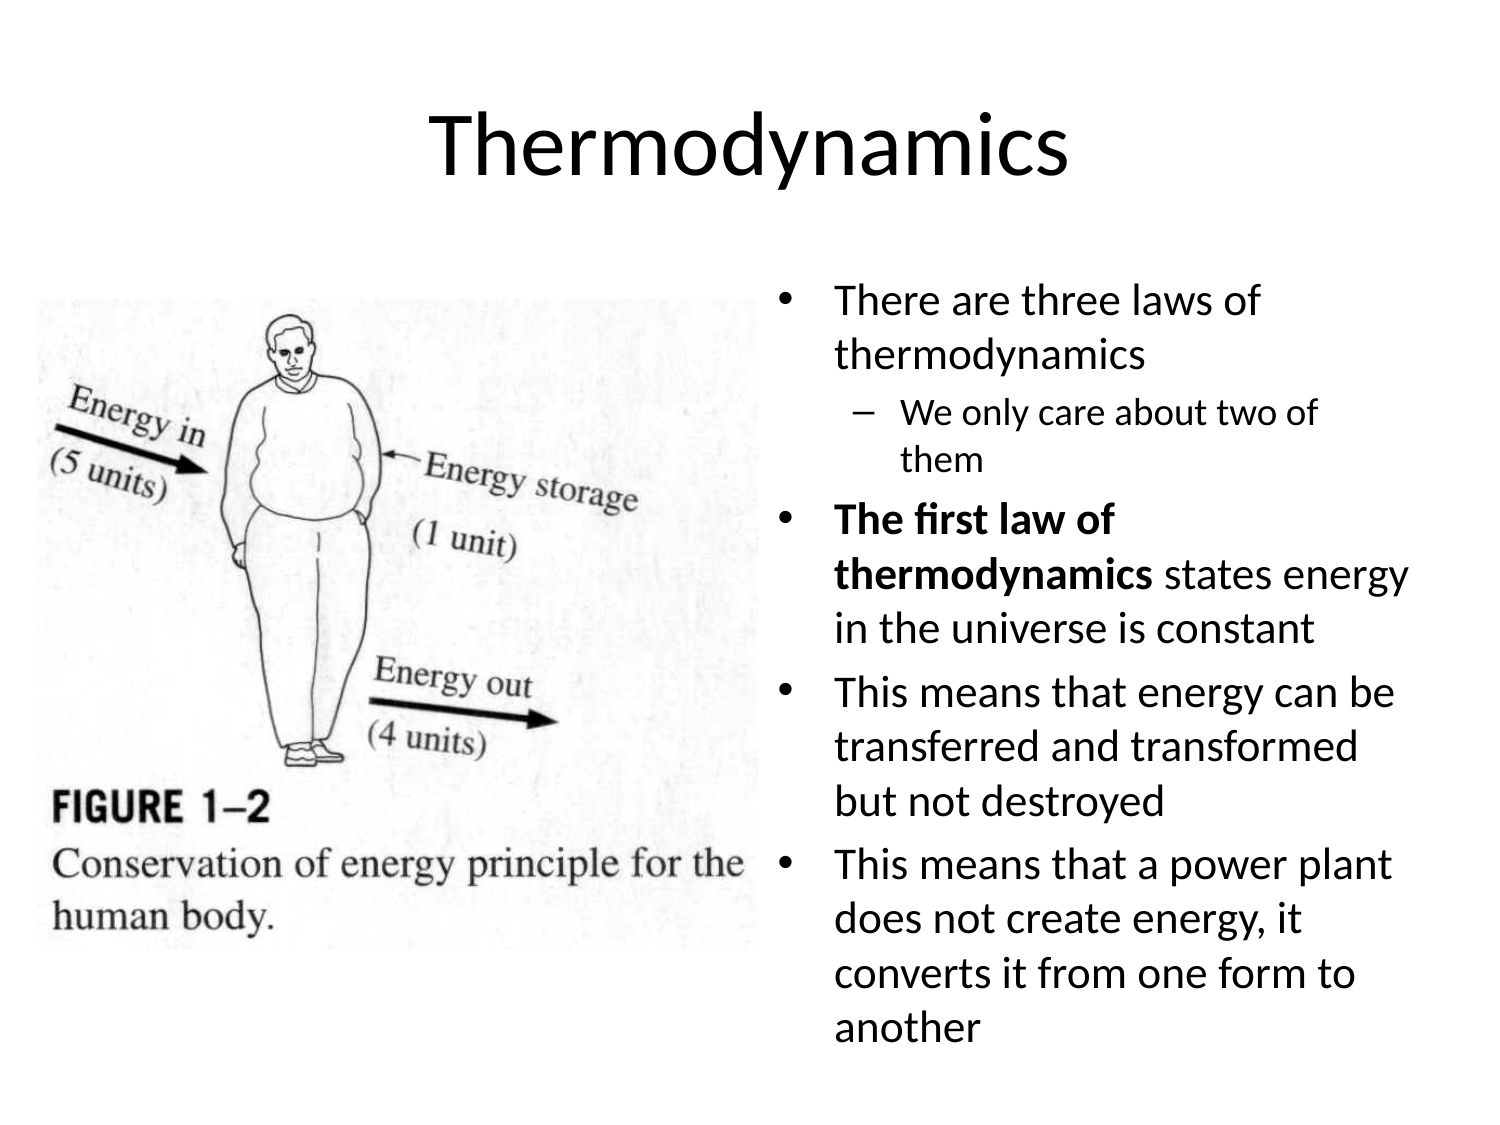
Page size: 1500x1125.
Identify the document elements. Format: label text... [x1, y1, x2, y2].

list There are three laws of thermodynamics We only care about two of them The first law of thermodynamics states energy in the universe is constant This means that energy can be transferred and transformed but not destroyed This means that a power plant does not create energy, it converts it from one form to another [762, 262, 1425, 1063]
title Thermodynamics [75, 45, 1425, 233]
picture [37, 299, 760, 951]
